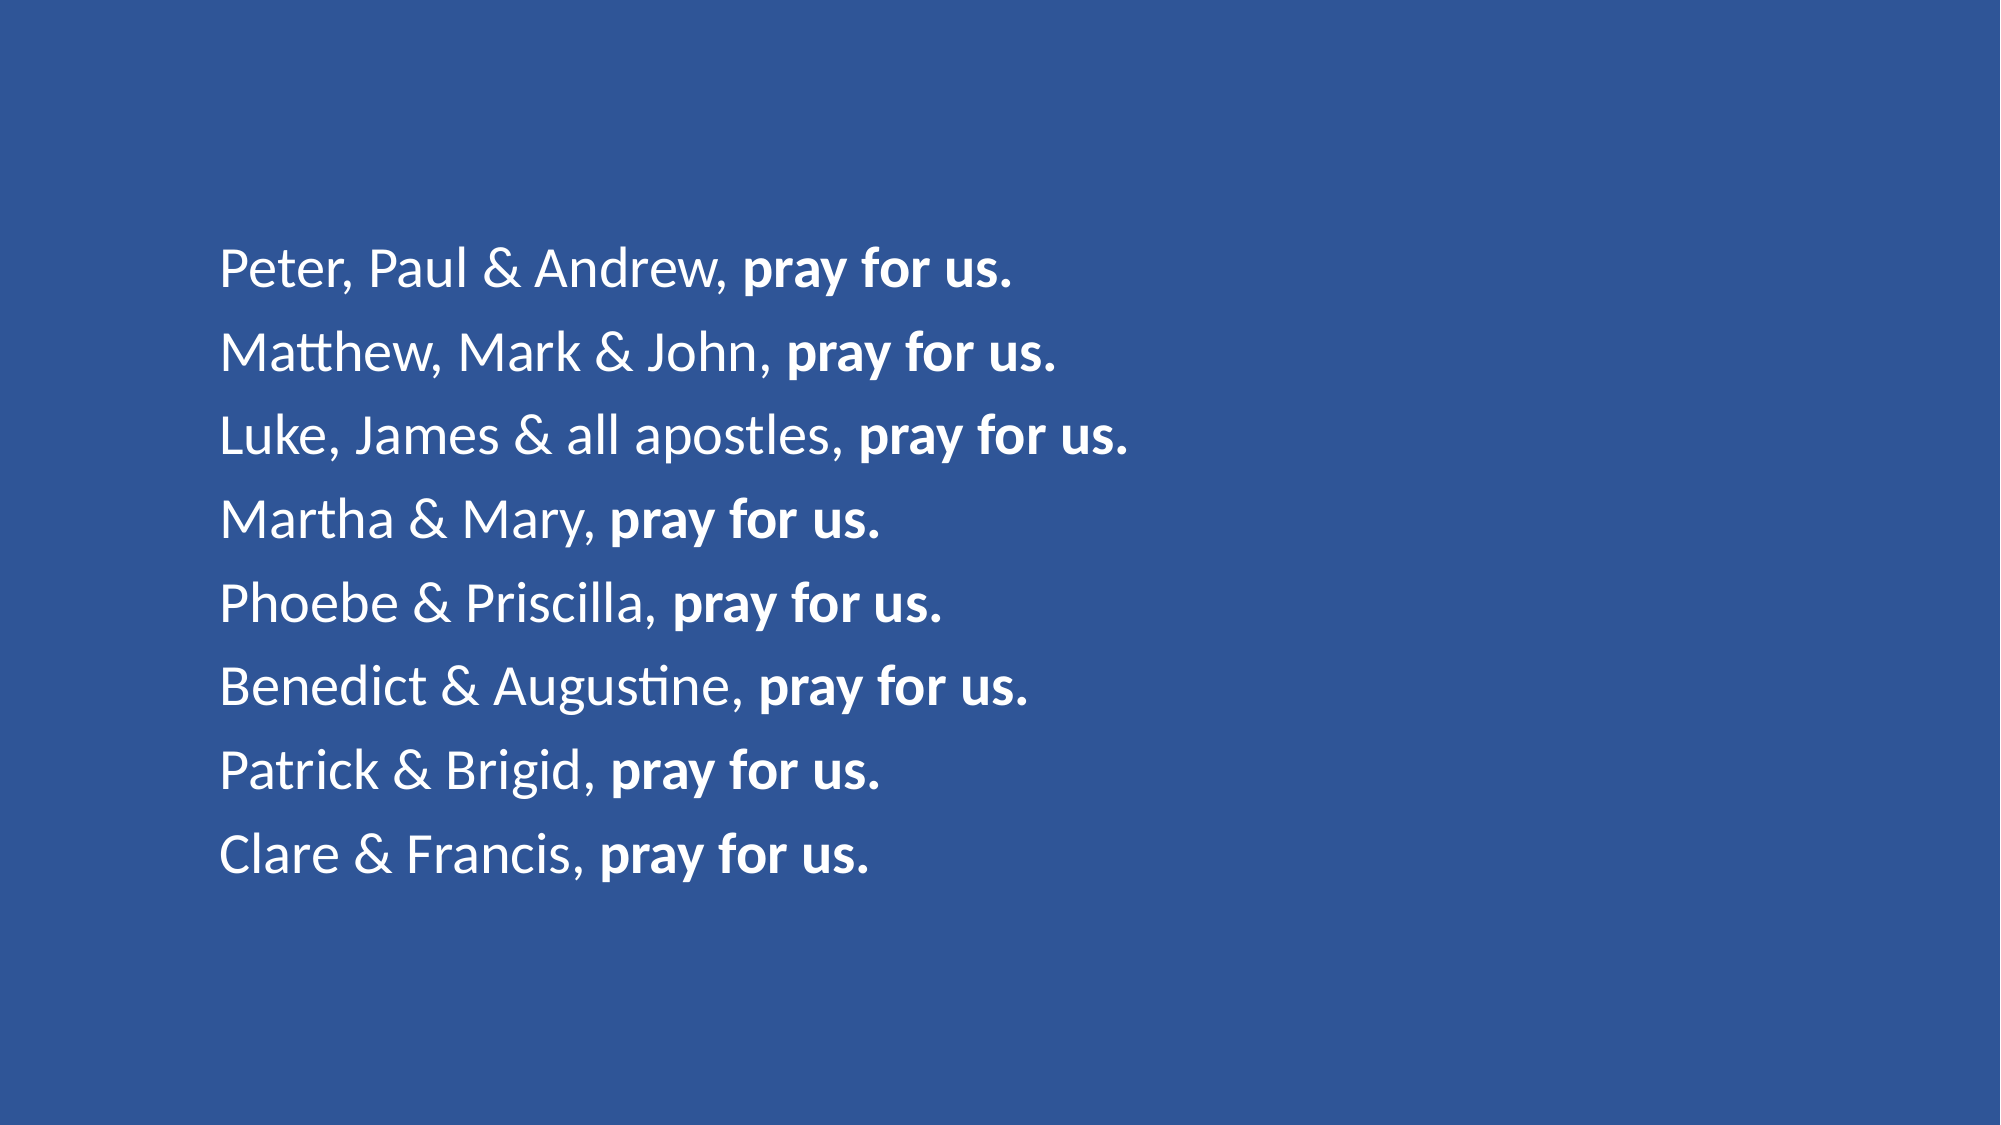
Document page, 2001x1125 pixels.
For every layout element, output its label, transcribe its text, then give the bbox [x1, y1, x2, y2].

list Peter, Paul & Andrew, pray for us. Matthew, Mark & John, pray for us. Luke, James & all apostles, pray for us. Martha & Mary, pray for us. Phoebe & Priscilla, pray for us. Benedict & Augustine, pray for us. Patrick & Brigid, pray for us. Clare & Francis, pray for us. [204, 229, 1796, 896]
